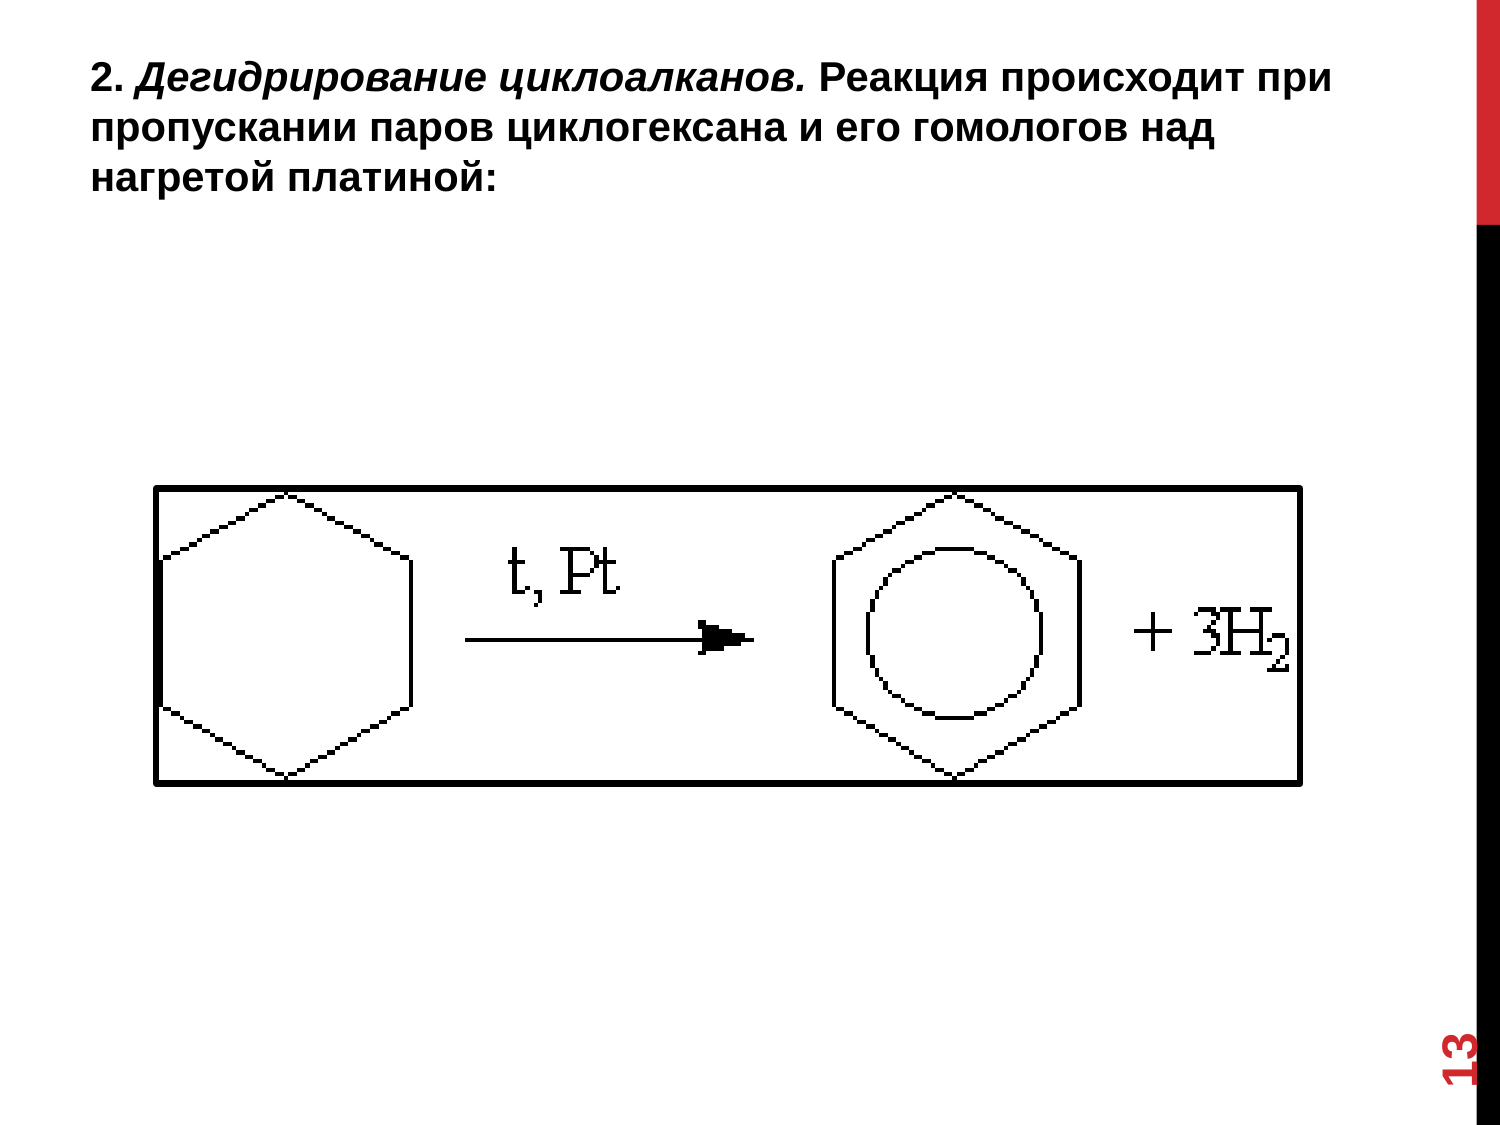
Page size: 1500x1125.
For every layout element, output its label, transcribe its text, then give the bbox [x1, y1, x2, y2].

slide_number 13 [1427, 887, 1488, 1104]
list 2. Дегидрирование циклоалканов. Реакция происходит при пропускании паров циклогексана и его гомологов над нагретой платиной: [74, 42, 1426, 1006]
picture [158, 491, 1298, 781]
